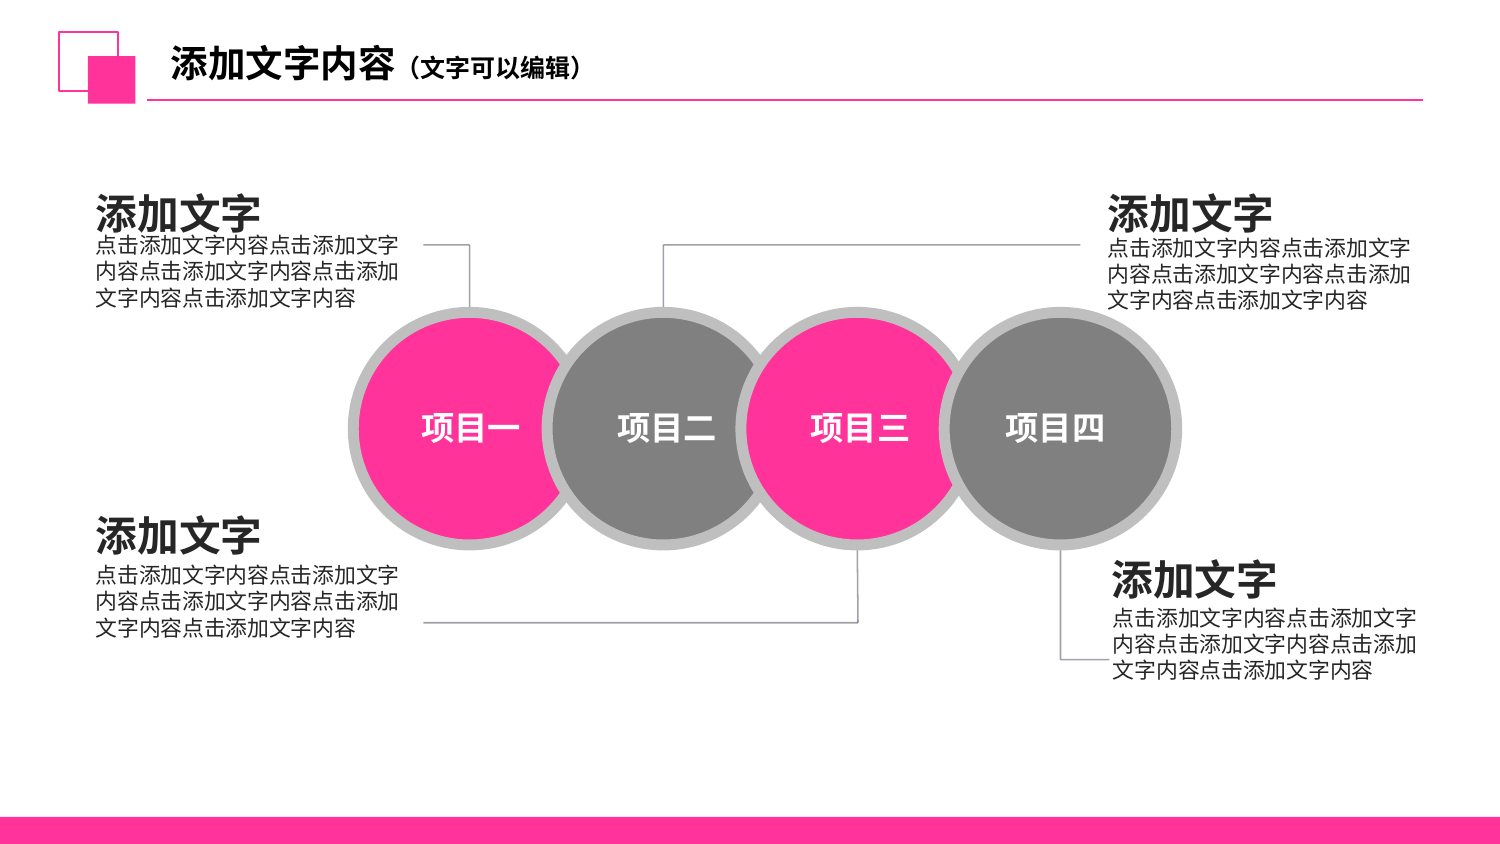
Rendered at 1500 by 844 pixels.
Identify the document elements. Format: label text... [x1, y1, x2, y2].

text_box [740, 312, 941, 546]
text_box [943, 312, 1177, 546]
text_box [80, 160, 424, 367]
text_box 添加文字内容（文字可以编辑） [159, 34, 736, 91]
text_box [80, 482, 424, 711]
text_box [353, 312, 544, 546]
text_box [546, 312, 738, 546]
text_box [1092, 160, 1436, 383]
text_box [1096, 526, 1441, 753]
